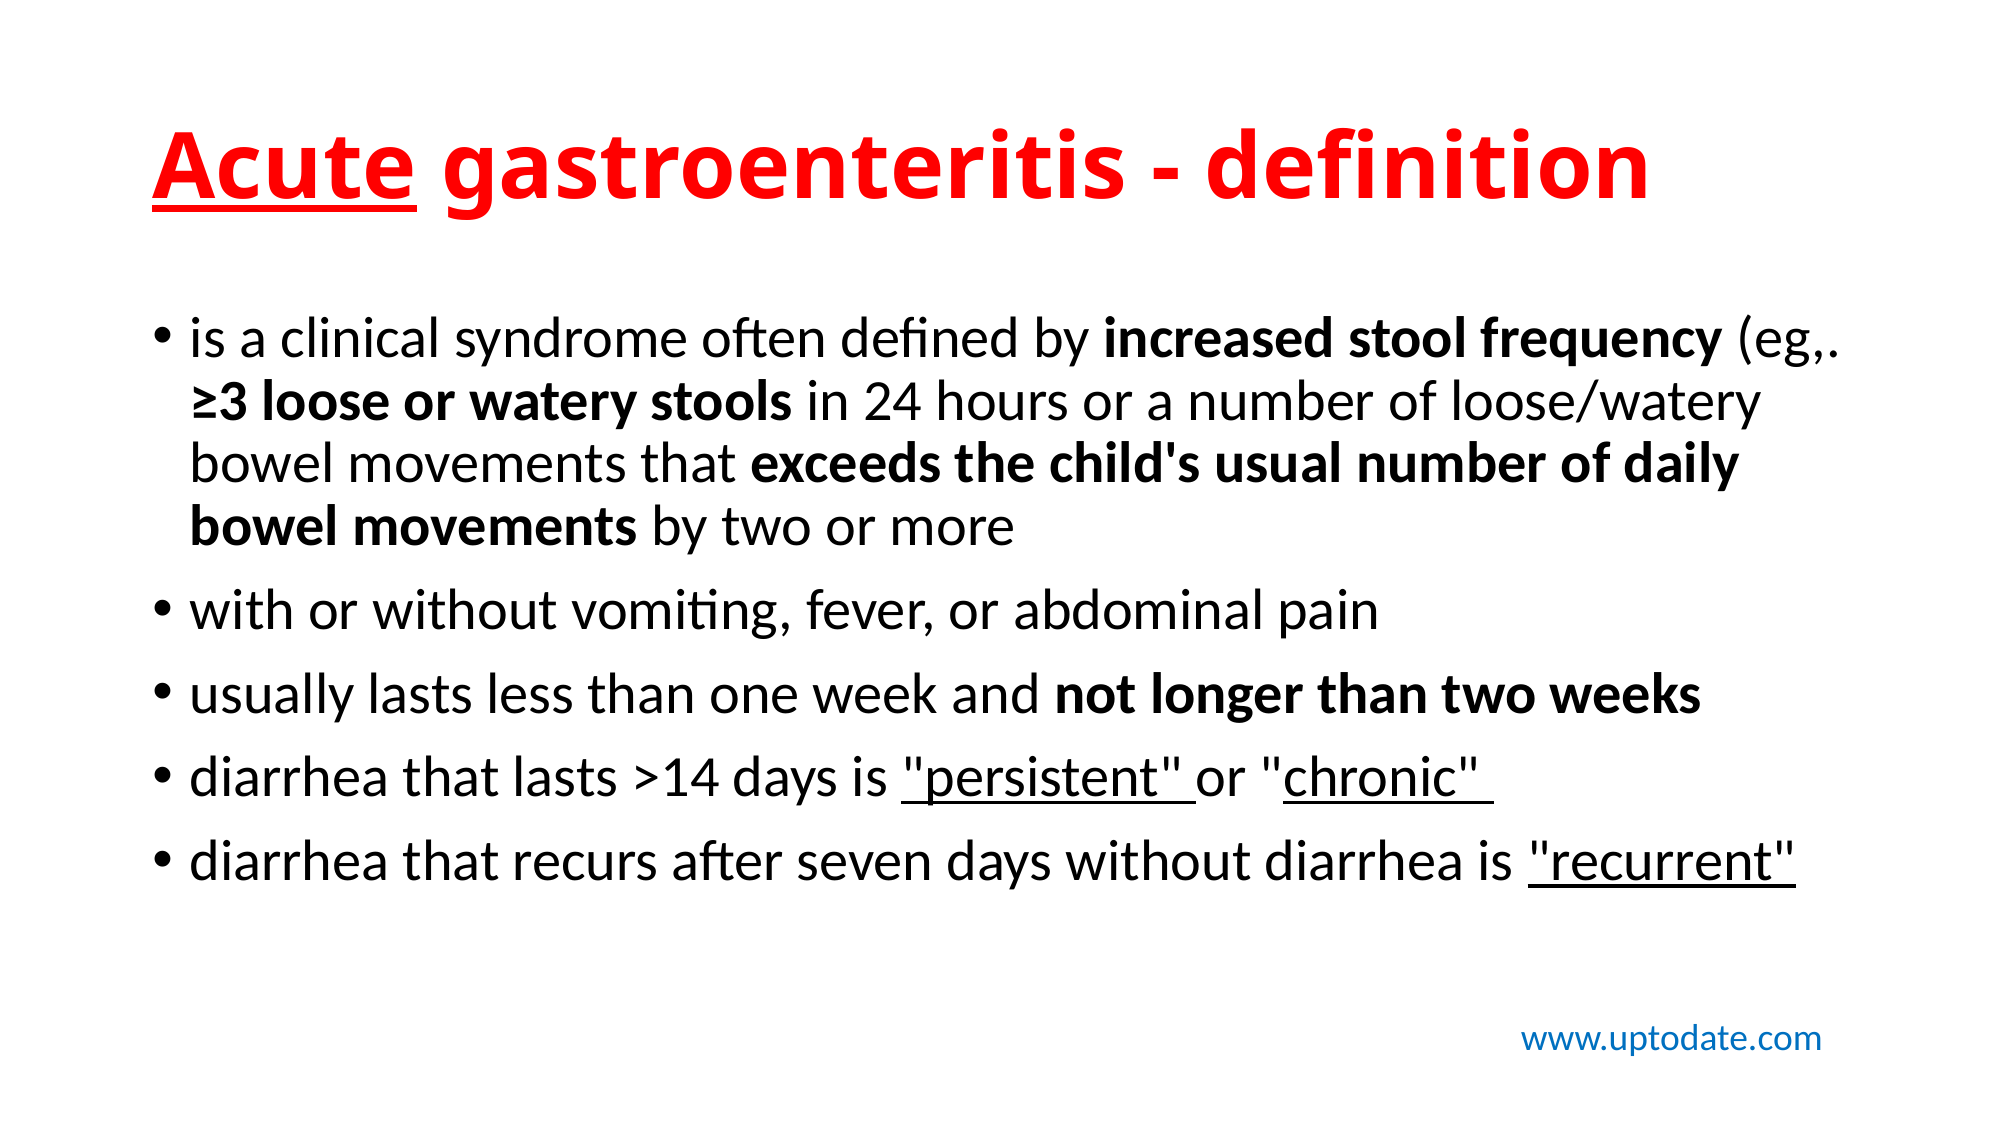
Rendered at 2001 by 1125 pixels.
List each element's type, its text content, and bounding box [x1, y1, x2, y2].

title Acute gastroenteritis - definition [137, 59, 1863, 278]
list is a clinical syndrome often defined by increased stool frequency (eg,. ≥3 loose or watery stools in 24 hours or a number of loose/watery bowel movements that exceeds the child's usual number of daily bowel movements by two or more with or without vomiting, fever, or abdominal pain usually lasts less than one week and not longer than two weeks diarrhea that lasts >14 days is "persistent" or "chronic" diarrhea that recurs after seven days without diarrhea is "recurrent" [137, 299, 1863, 1014]
text_box www.uptodate.com [1506, 1005, 2000, 1065]
